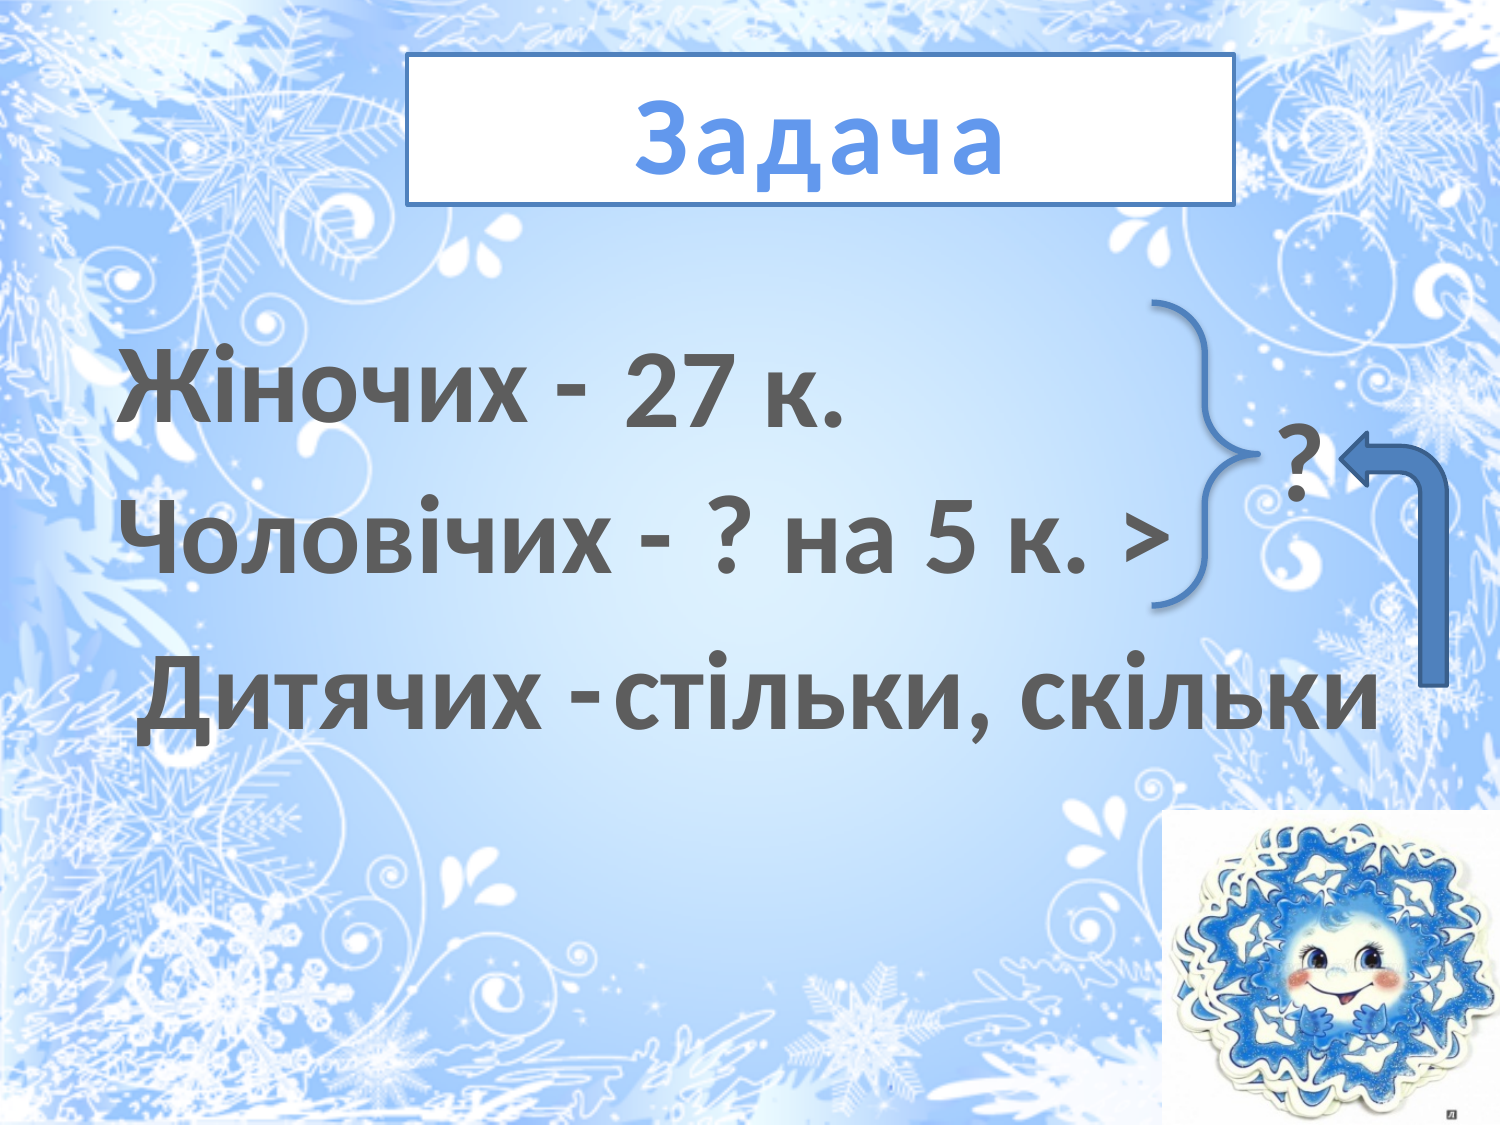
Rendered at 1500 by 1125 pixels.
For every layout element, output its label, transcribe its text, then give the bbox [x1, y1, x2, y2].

picture [0, 0, 1500, 1125]
text_box Задача [405, 52, 1236, 207]
text_box [1151, 299, 1258, 609]
list [75, 262, 1425, 1005]
text_box Жіночих - [102, 302, 606, 453]
text_box ? на 5 к. > [688, 454, 1146, 604]
text_box [1341, 430, 1449, 688]
text_box Дитячих - [121, 609, 598, 760]
text_box 27 к. [608, 307, 864, 454]
text_box ? [1258, 381, 1341, 532]
text_box стільки, скільки [598, 609, 1399, 760]
text_box Чоловічих - [101, 454, 688, 604]
